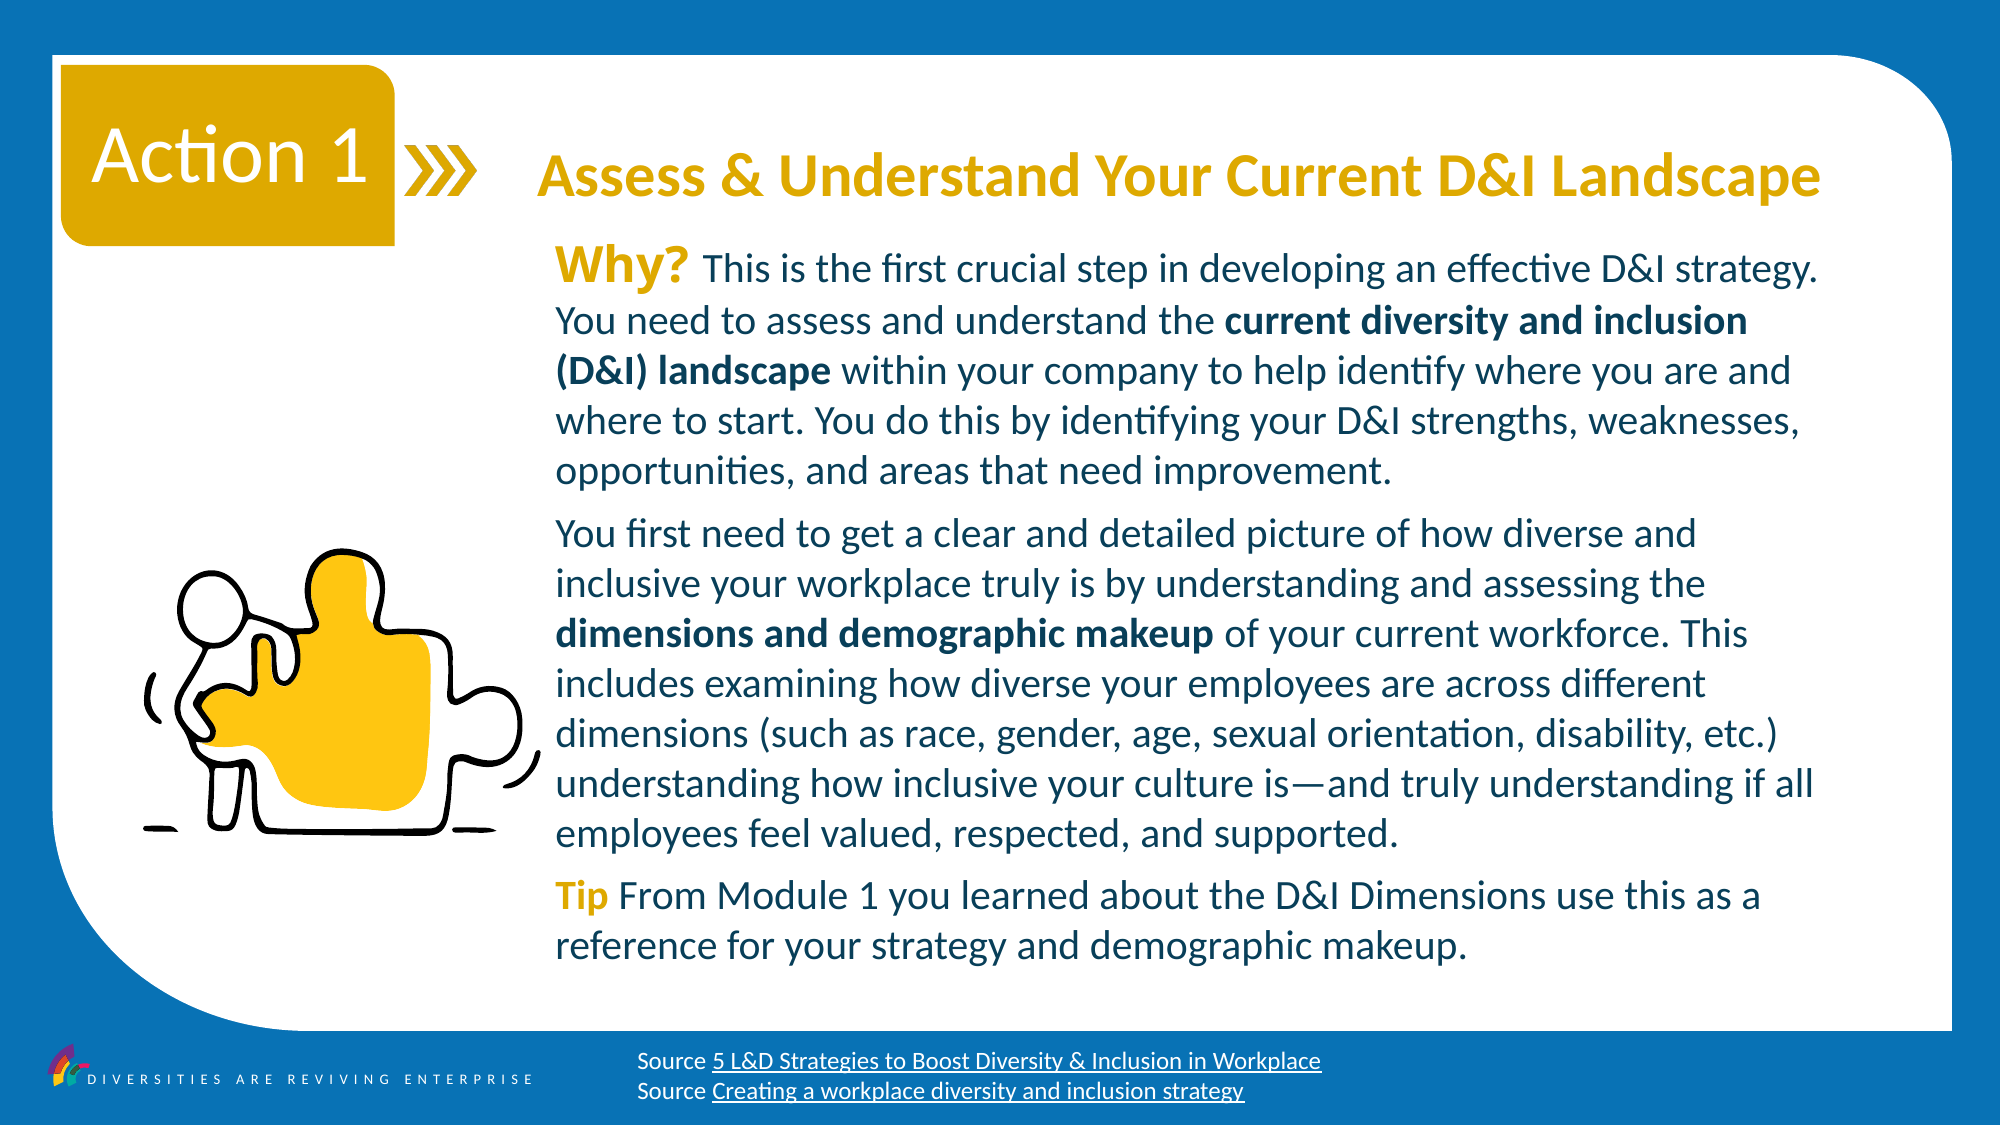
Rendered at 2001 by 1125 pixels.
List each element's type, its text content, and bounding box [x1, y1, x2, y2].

text_box [59, 71, 396, 248]
text_box Source 5 L&D Strategies to Boost Diversity & Inclusion in Workplace Source Creating a workplace diversity and inclusion strategy [622, 1036, 1465, 1125]
text_box Action 1 [15, 56, 385, 213]
text_box Assess & Understand Your Current D&I Landscape [522, 136, 2000, 314]
text_box Why? This is the first crucial step in developing an effective D&I strategy. You need to assess and understand the current diversity and inclusion (D&I) landscape within your company to help identify where you are and where to start. You do this by identifying your D&I strengths, weaknesses, opportunities, and areas that need improvement. You first need to get a clear and detailed picture of how diverse and inclusive your workplace truly is by understanding and assessing the dimensions and demographic makeup of your current workforce. This includes examining how diverse your employees are across different dimensions (such as race, gender, age, sexual orientation, disability, etc.) understanding how inclusive your culture is—and truly understanding if all employees feel valued, respected, and supported. Tip From Module 1 you learned about the D&I Dimensions use this as a reference for your strategy and demographic makeup. [540, 225, 1858, 422]
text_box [143, 548, 541, 836]
picture [397, 127, 483, 214]
